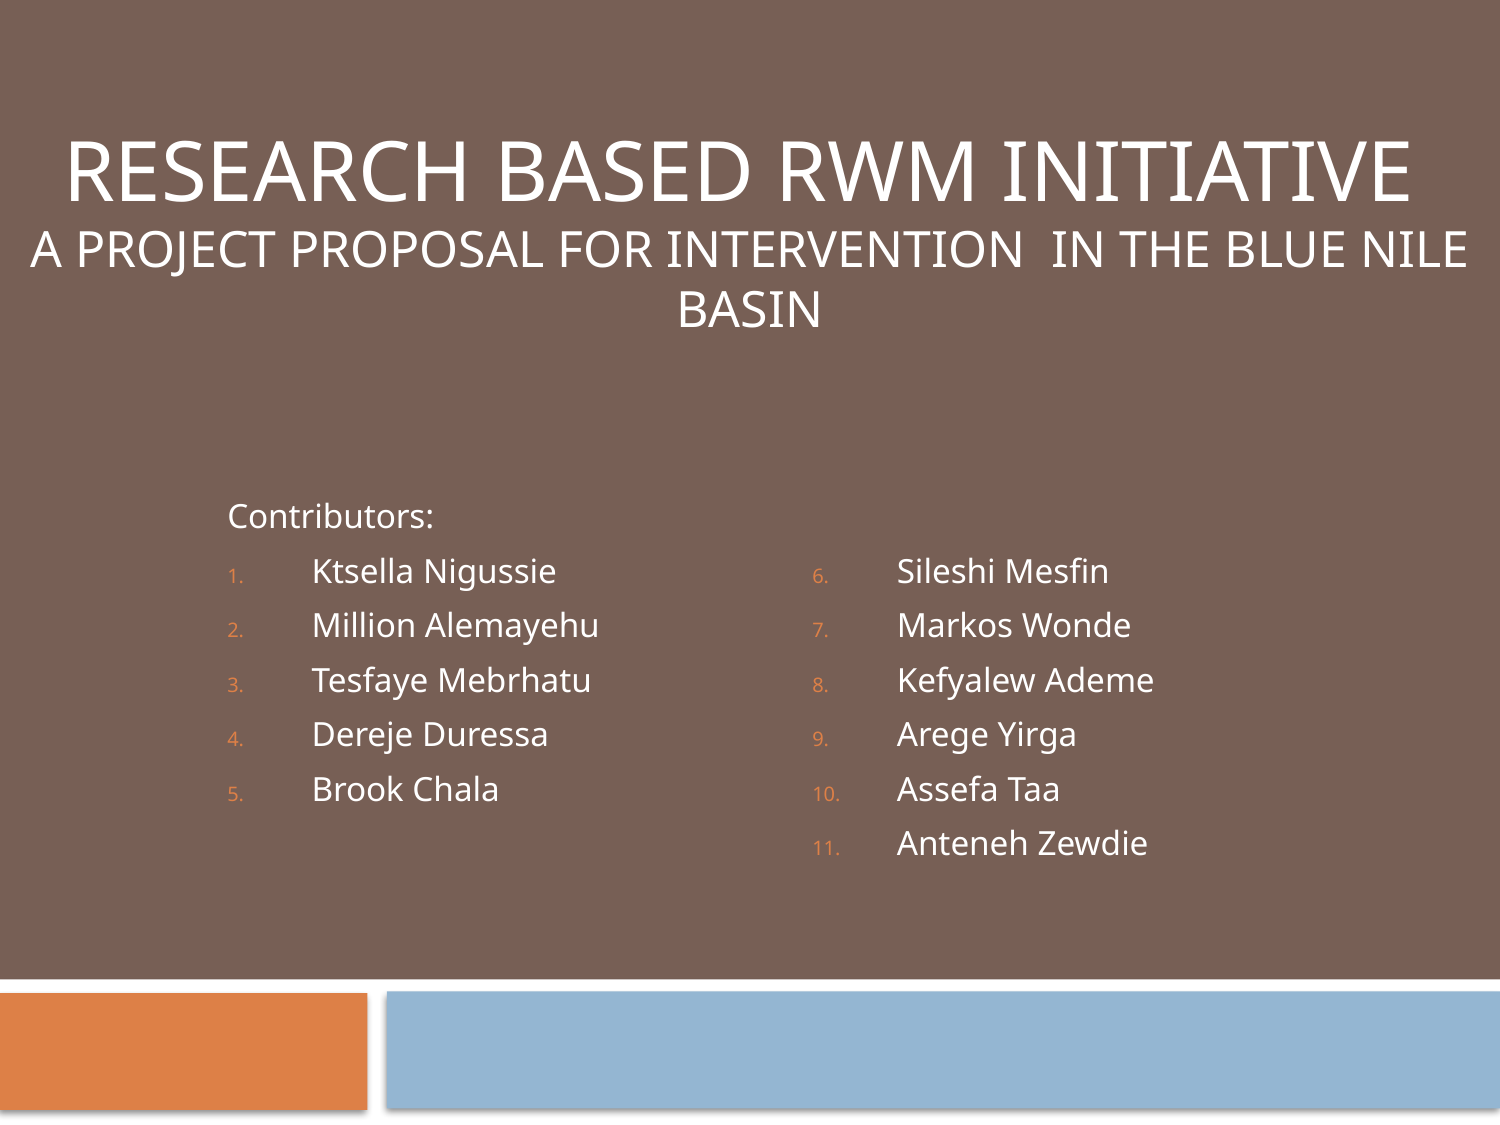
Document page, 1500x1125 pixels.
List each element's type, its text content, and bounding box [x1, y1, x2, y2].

subtitle Contributors: Ktsella Nigussie Million Alemayehu Tesfaye Mebrhatu Dereje Duressa Brook Chala Sileshi Mesfin Markos Wonde Kefyalew Ademe Arege Yirga Assefa Taa Anteneh Zewdie [212, 562, 1413, 850]
title Research based RWM Initiative A Project proposal for intervention in the Blue Nile Basin [0, 0, 1500, 427]
